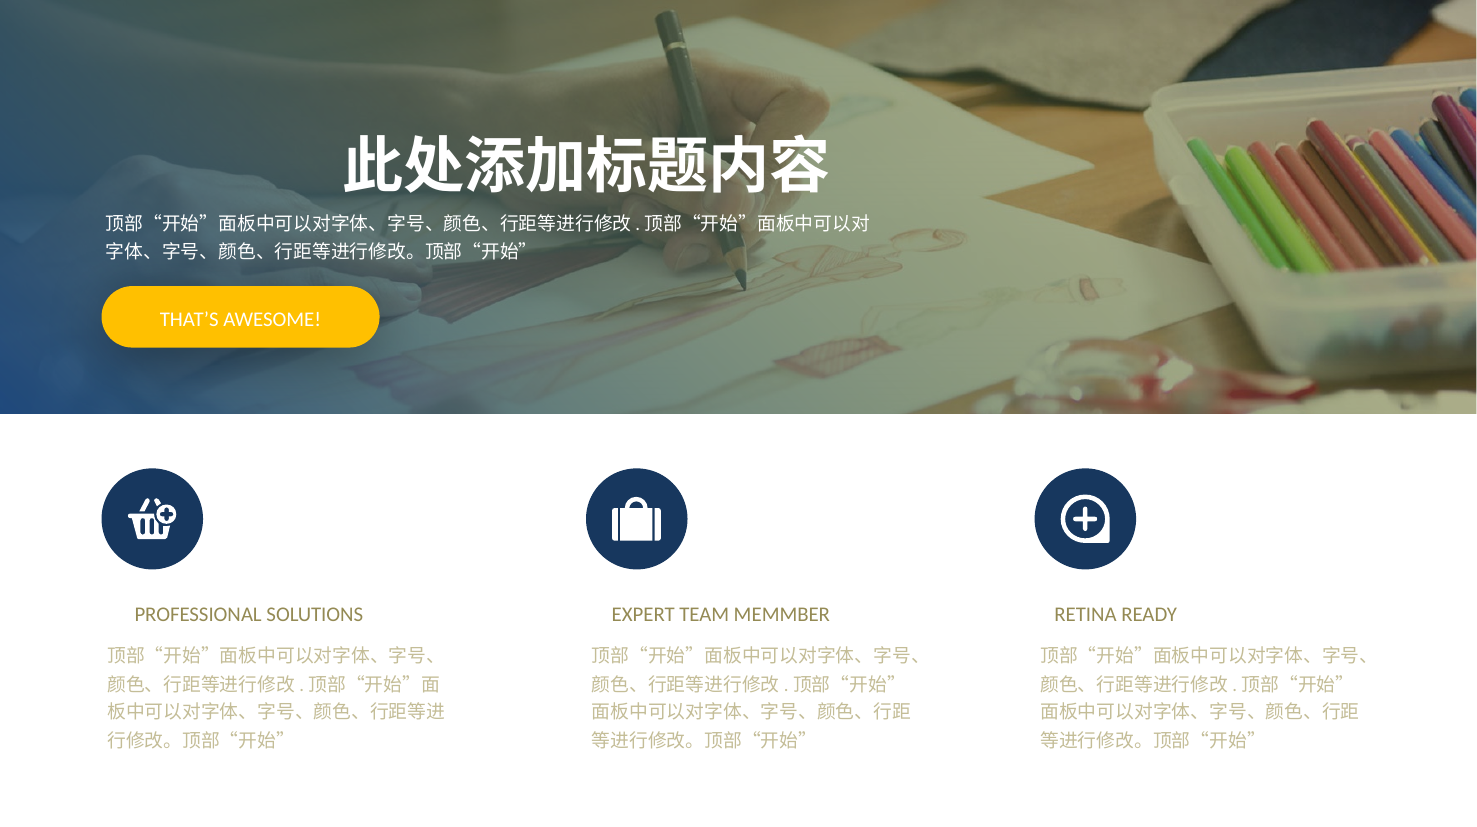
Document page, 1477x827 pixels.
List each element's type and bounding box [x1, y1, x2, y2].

text_box [1034, 587, 1374, 761]
text_box [1034, 468, 1137, 570]
text_box [585, 587, 925, 761]
text_box [585, 468, 688, 570]
text_box [101, 285, 380, 348]
text_box [101, 468, 204, 570]
picture [0, 0, 1477, 414]
text_box [101, 587, 453, 761]
